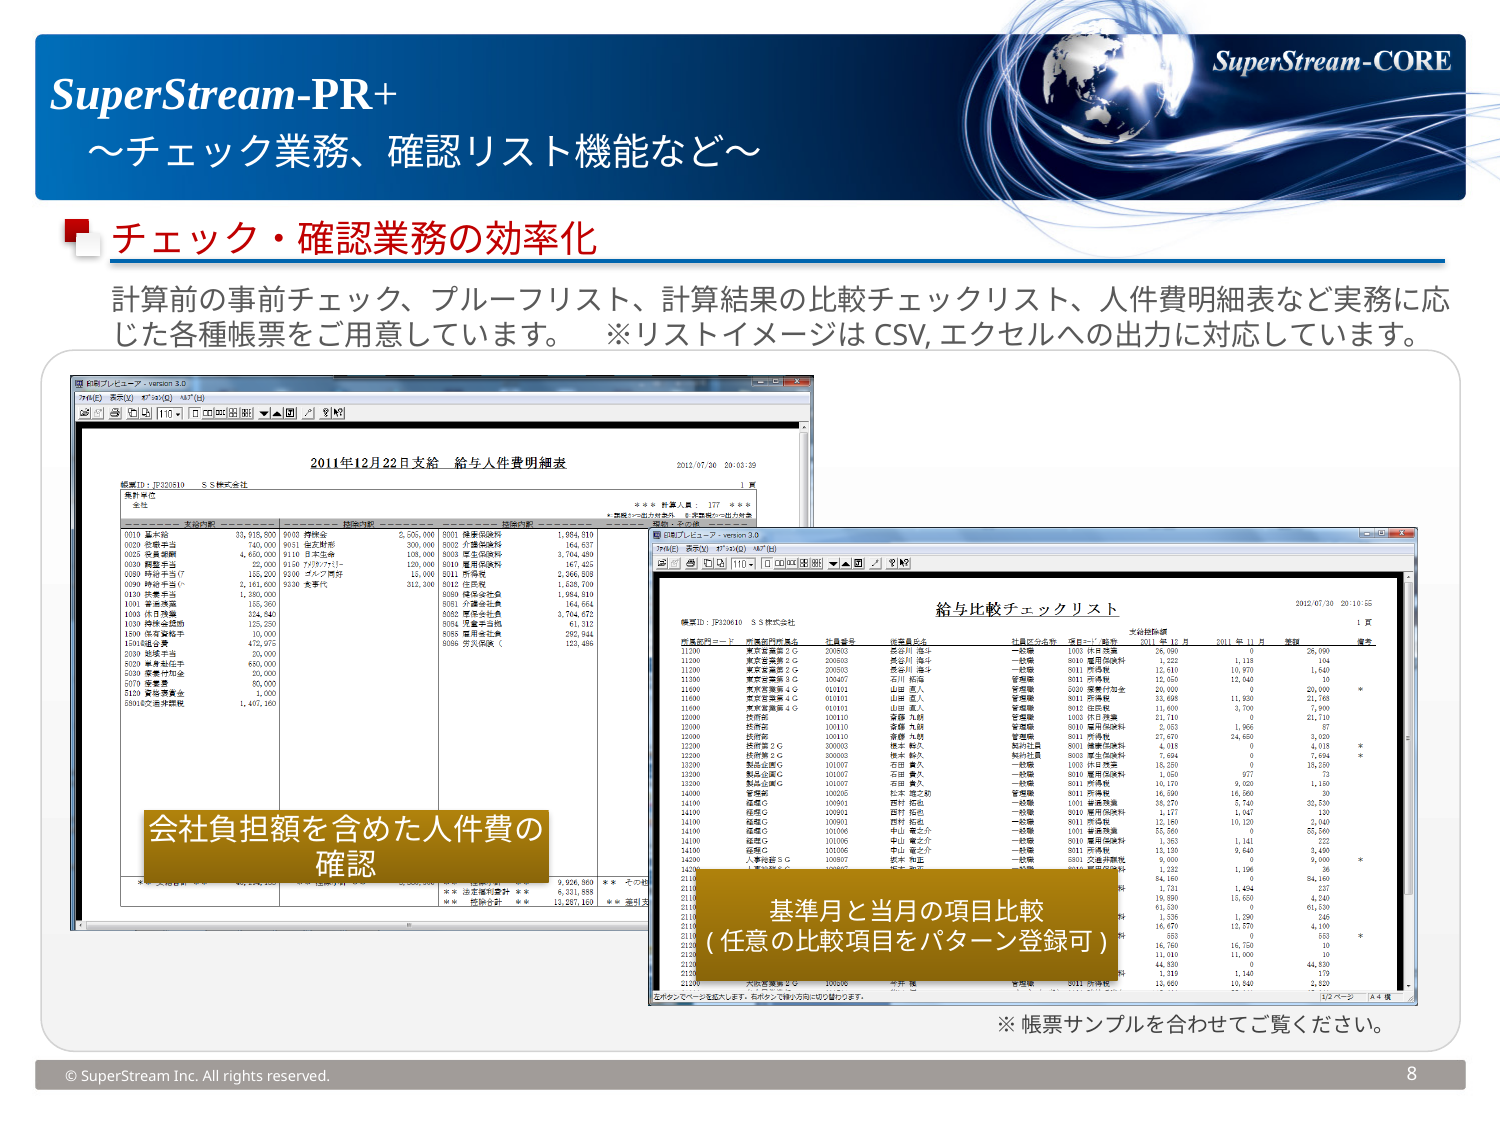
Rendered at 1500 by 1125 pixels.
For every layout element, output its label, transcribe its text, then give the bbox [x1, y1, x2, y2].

slide_number 8 [1299, 1060, 1418, 1090]
text_box 計算前の事前チェック、プルーフリスト、計算結果の比較チェックリスト、人件費明細表など実務に応じた各種帳票をご用意しています。 ※リストイメージはCSV,エクセルへの出力に対応しています。 [96, 273, 1485, 359]
picture [0, 0, 1500, 1125]
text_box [64, 219, 101, 256]
text_box SuperStream-PR+ ～チェック業務、確認リスト機能など～ [34, 34, 1166, 203]
text_box ※帳票サンプルを合わせてご覧ください。 [981, 1014, 1410, 1044]
text_box [41, 350, 1461, 1052]
text_box チェック・確認業務の効率化 [96, 208, 1282, 268]
footer © SuperStream Inc. All rights reserved. [50, 1059, 423, 1094]
